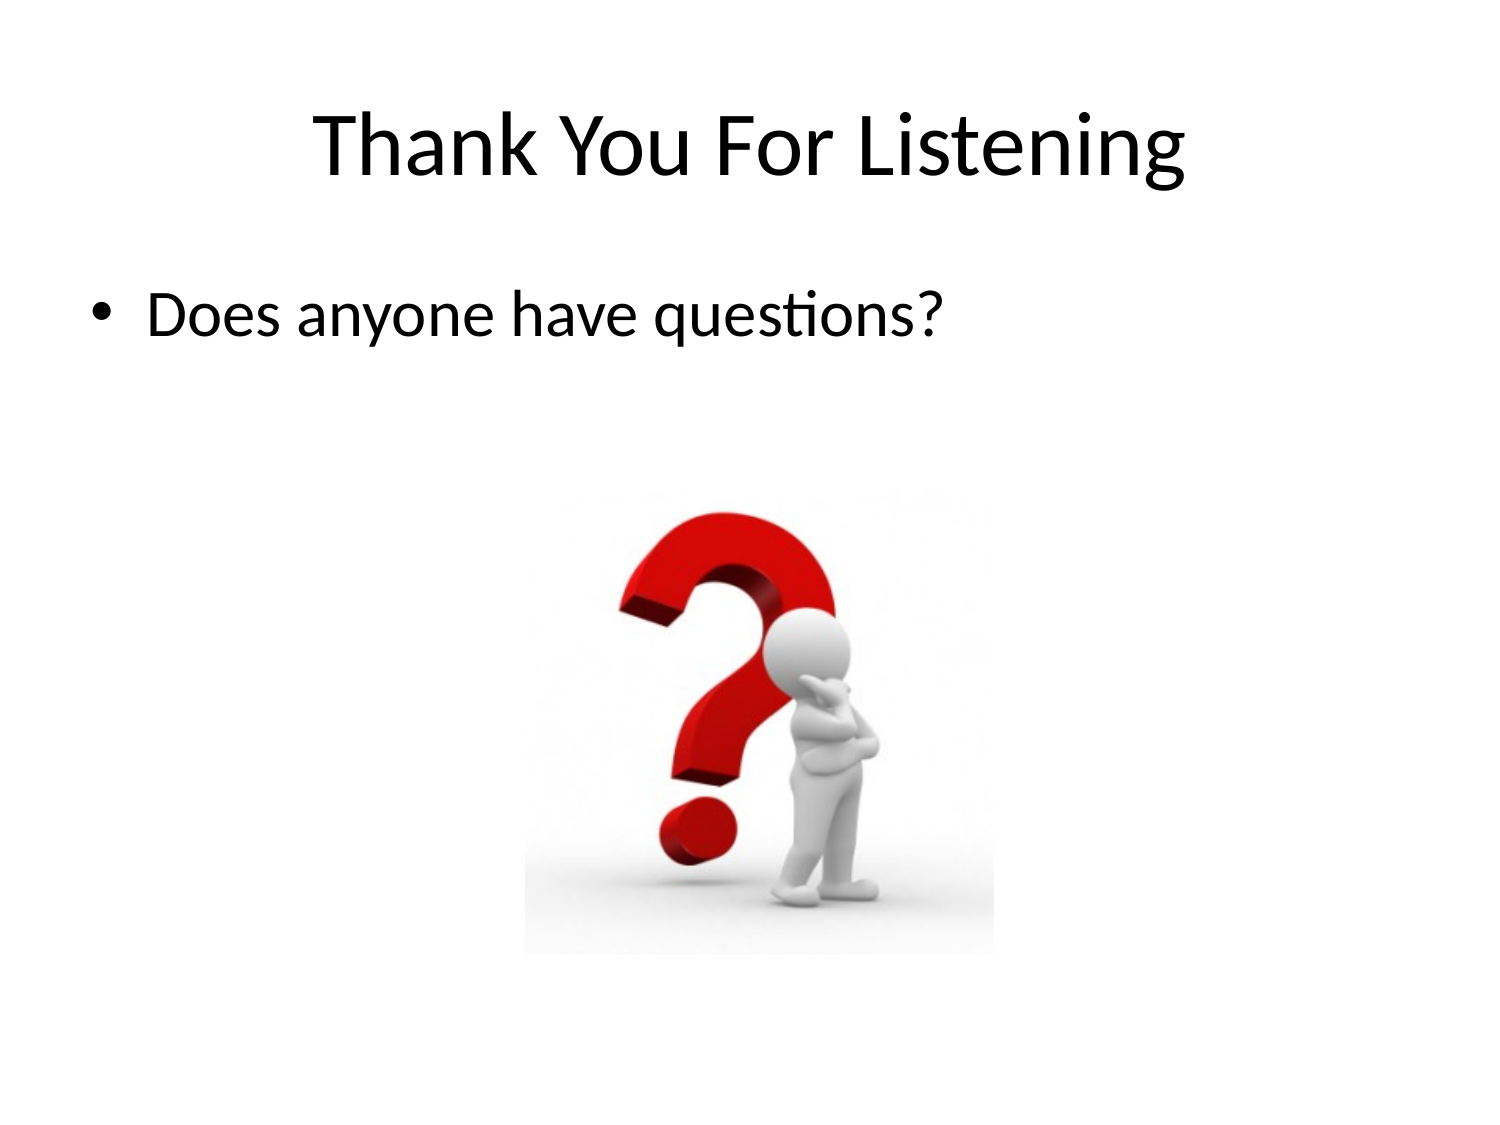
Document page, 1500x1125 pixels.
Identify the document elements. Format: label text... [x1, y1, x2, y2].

title Thank You For Listening [75, 45, 1425, 233]
list Does anyone have questions? [75, 262, 1425, 1005]
picture [524, 487, 994, 955]
